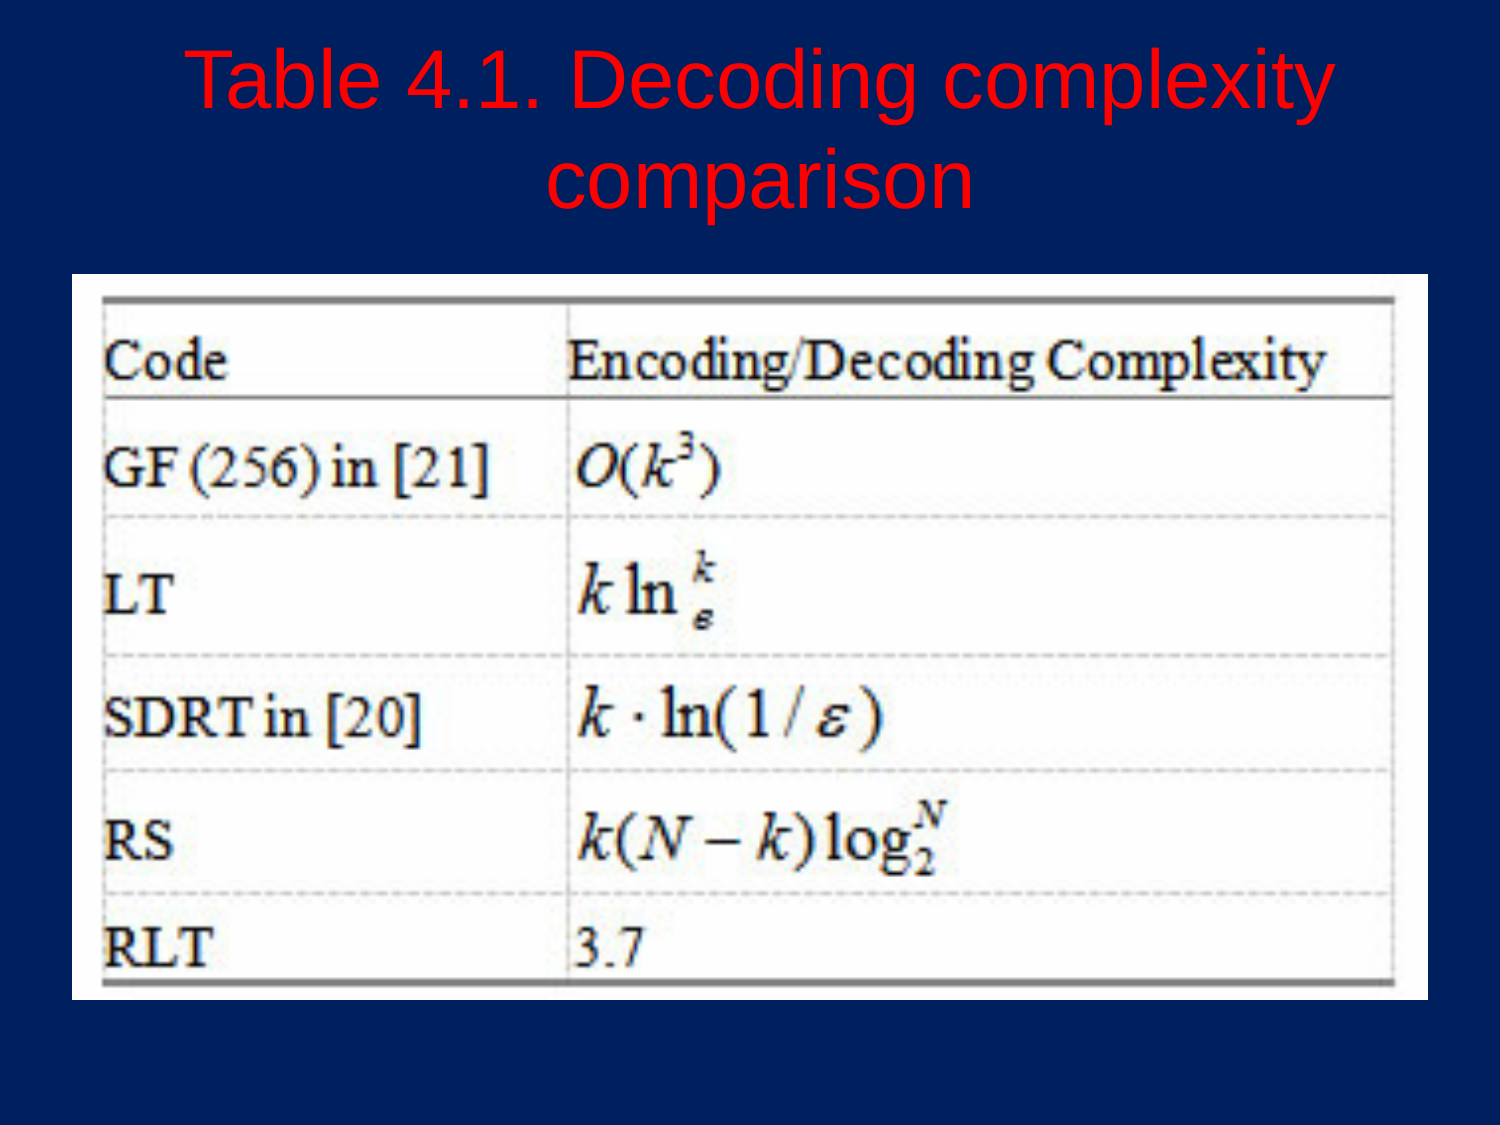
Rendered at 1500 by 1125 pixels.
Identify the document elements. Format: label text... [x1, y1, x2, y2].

title Table 4.1. Decoding complexity comparison [44, 0, 1456, 228]
picture [72, 274, 1428, 1001]
